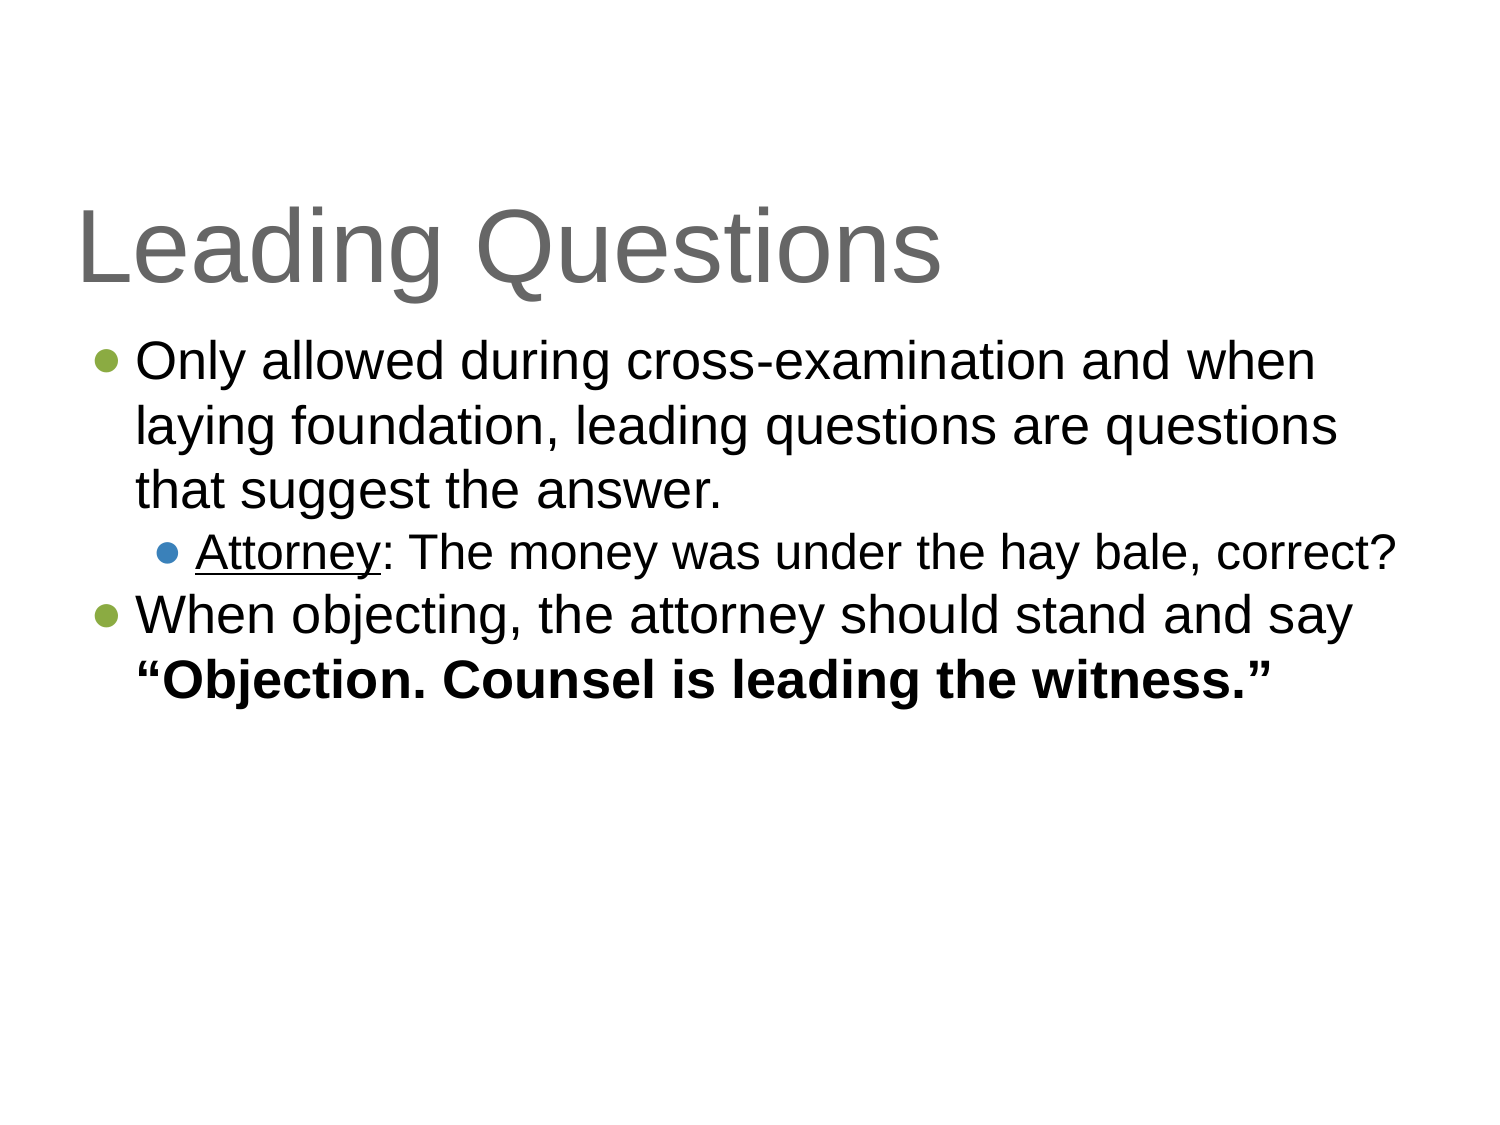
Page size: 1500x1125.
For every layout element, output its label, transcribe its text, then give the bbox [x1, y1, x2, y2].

title Leading Questions [75, 115, 1425, 303]
list Only allowed during cross-examination and when laying foundation, leading questions are questions that suggest the answer. Attorney: The money was under the hay bale, correct? When objecting, the attorney should stand and say “Objection. Counsel is leading the witness.” [75, 317, 1425, 1038]
